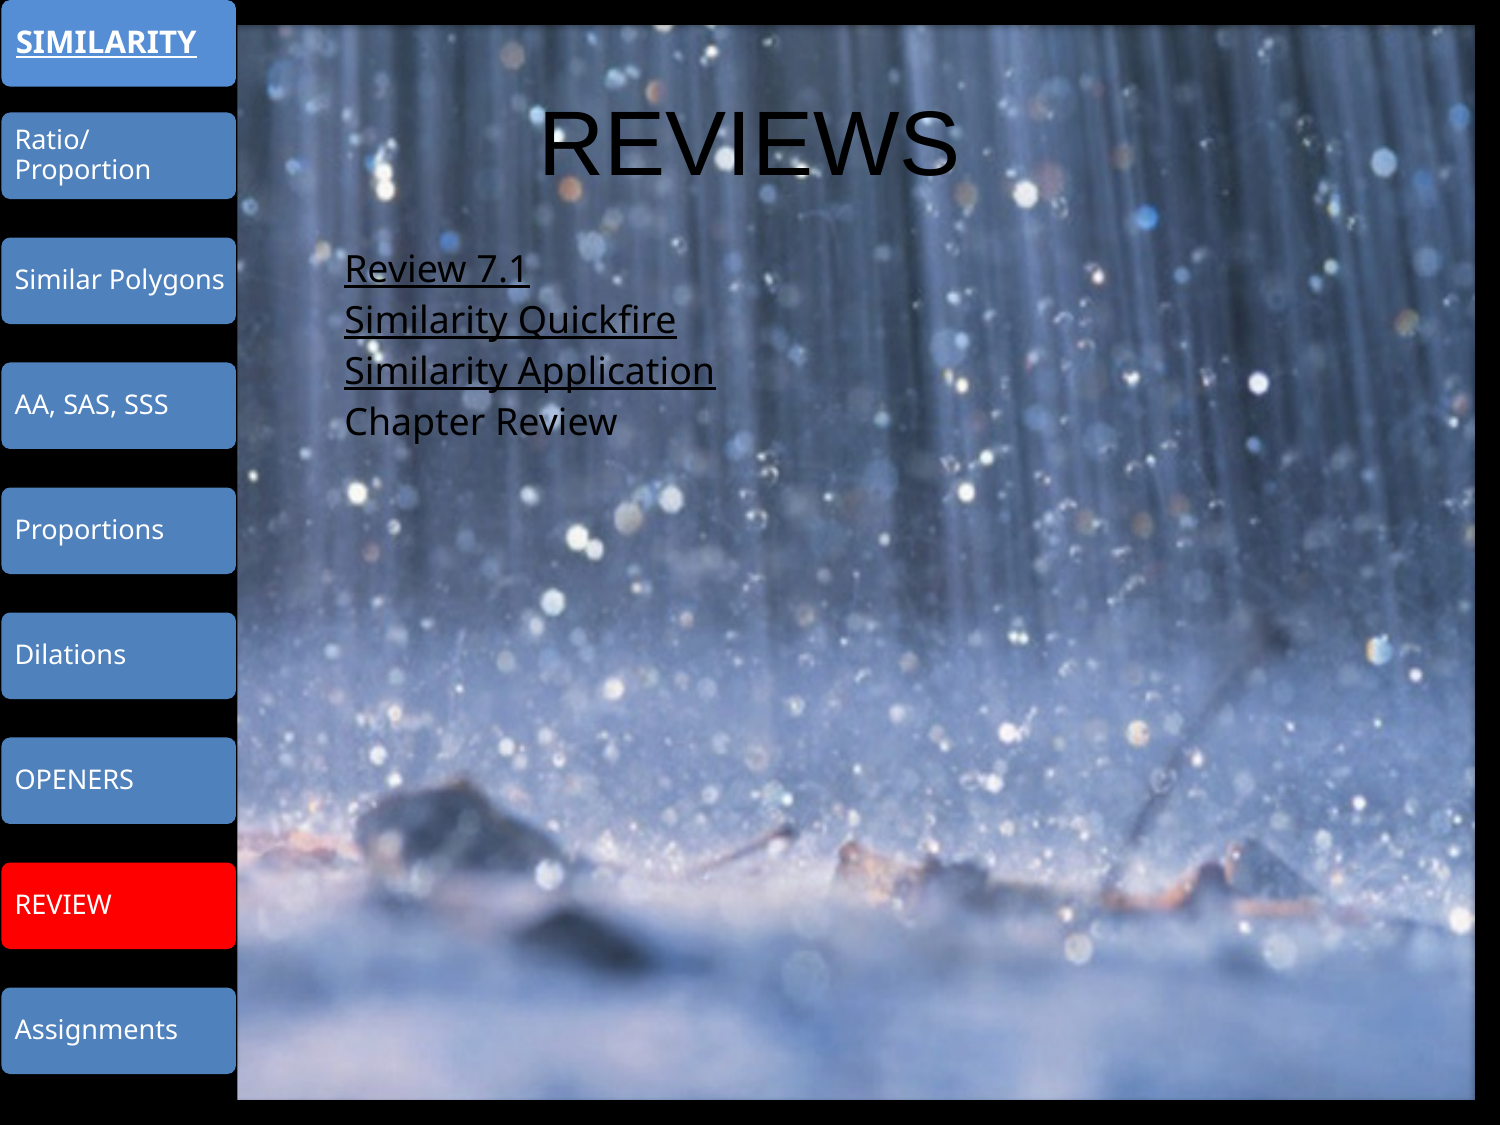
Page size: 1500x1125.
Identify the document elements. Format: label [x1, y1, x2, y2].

text_box [0, 0, 238, 1125]
text_box [238, 0, 1500, 1125]
